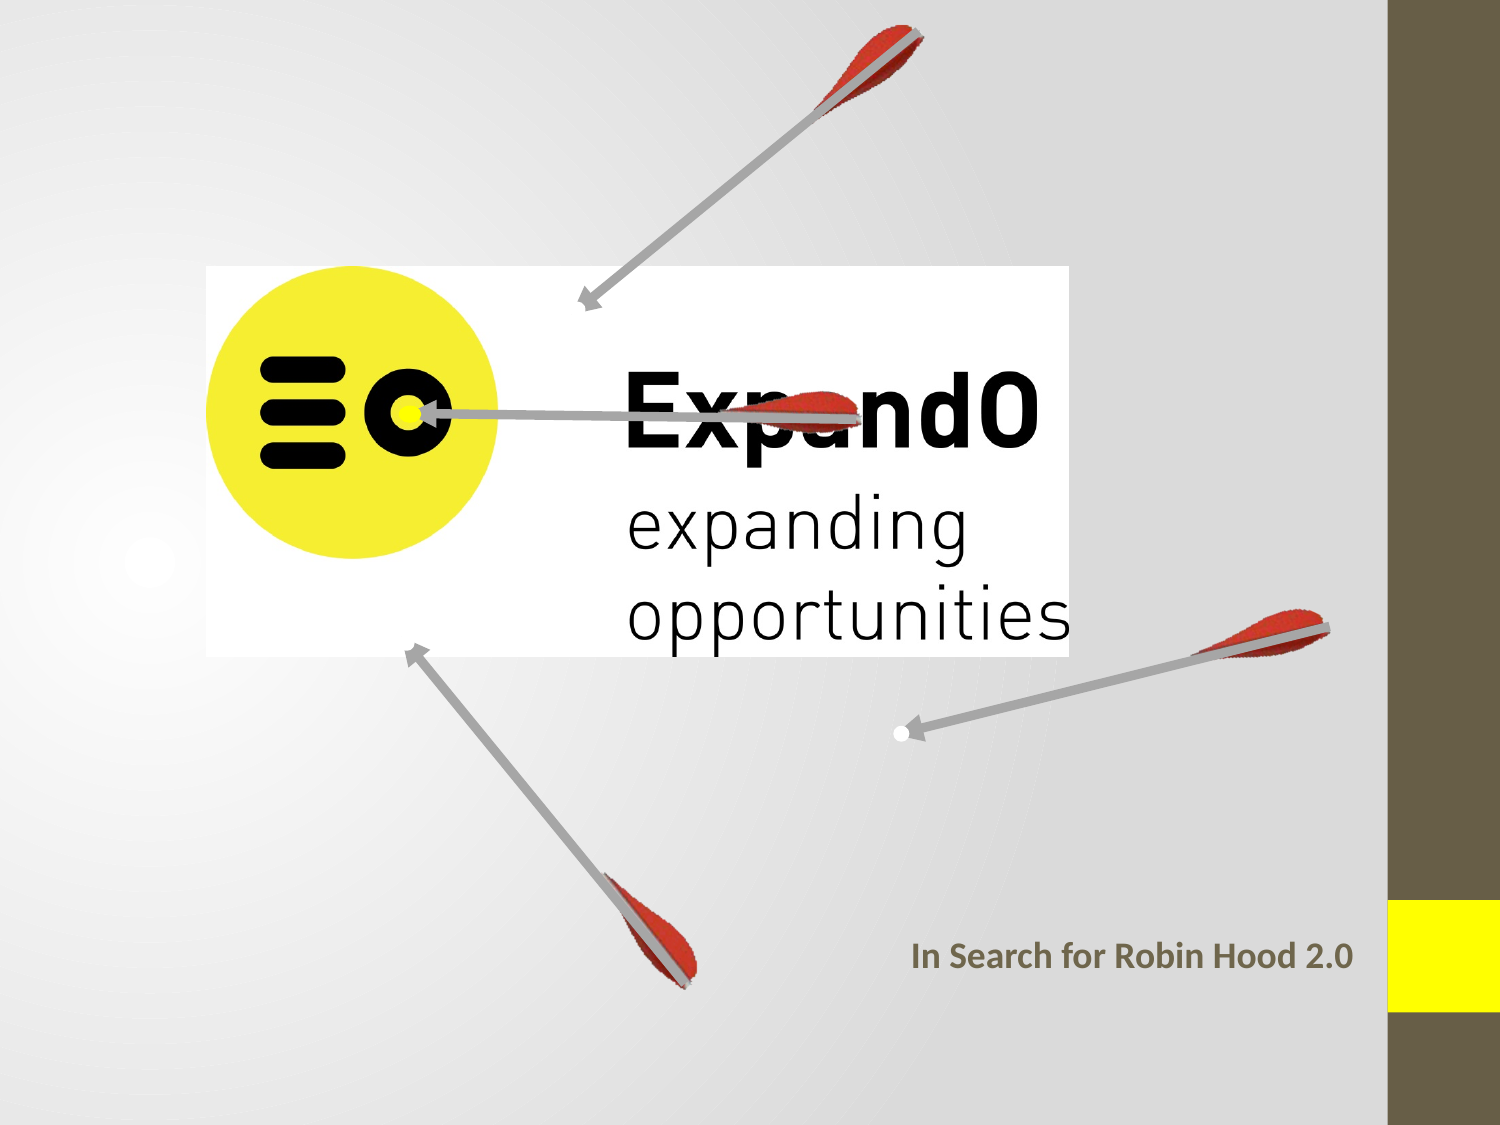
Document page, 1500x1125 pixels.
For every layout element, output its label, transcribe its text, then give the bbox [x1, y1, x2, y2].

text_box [458, 274, 807, 559]
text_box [571, 30, 920, 315]
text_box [369, 668, 718, 953]
text_box [893, 725, 910, 742]
picture [1287, 578, 1352, 718]
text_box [938, 538, 1287, 823]
picture [572, 868, 732, 1003]
text_box In Search for Robin Hood 2.0 [895, 923, 1369, 983]
picture [206, 266, 1070, 658]
picture [780, 13, 940, 126]
